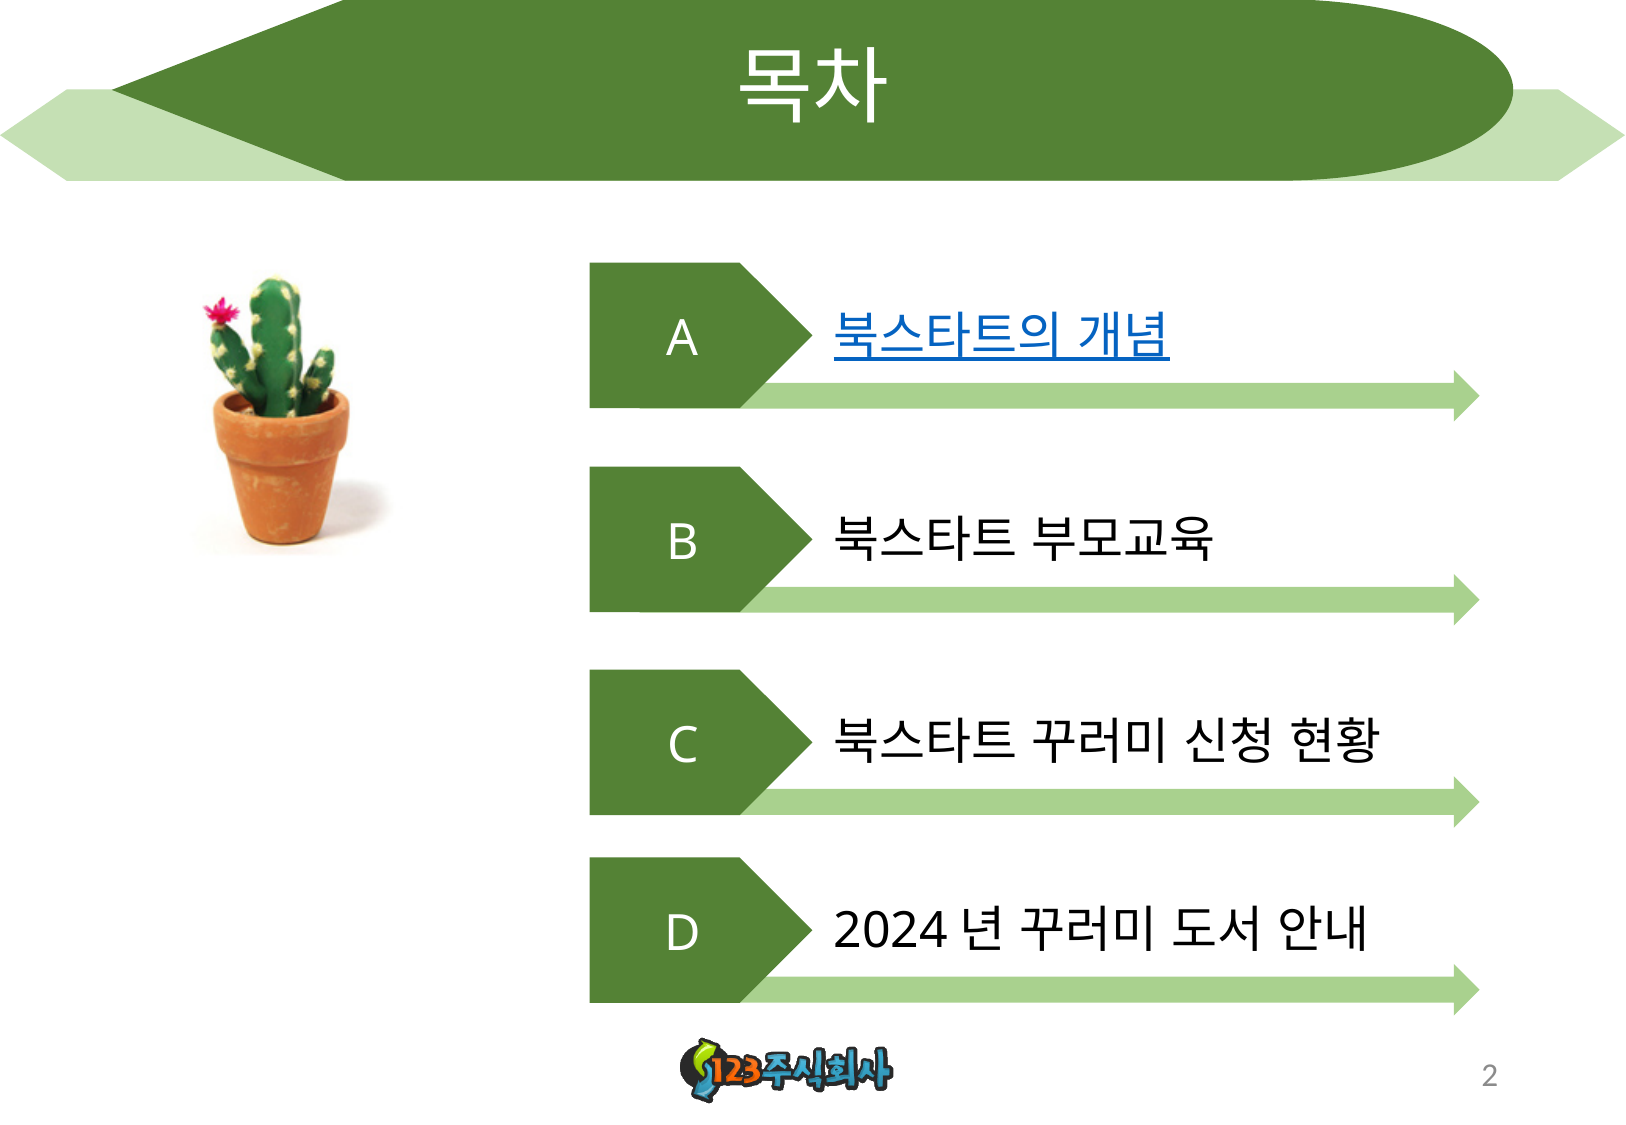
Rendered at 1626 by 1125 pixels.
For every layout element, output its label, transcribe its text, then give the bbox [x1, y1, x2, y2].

text_box [741, 381, 1482, 425]
text_box C [588, 668, 814, 817]
picture [141, 262, 424, 570]
text_box [741, 575, 1482, 629]
text_box A [588, 261, 814, 410]
slide_number 2 [1147, 1042, 1514, 1103]
text_box [742, 965, 1482, 1019]
picture [669, 1026, 903, 1113]
text_box 2024년 꾸러미 도서 안내 [818, 890, 1480, 965]
text_box [742, 777, 1482, 831]
text_box 북스타트의 개념 [818, 296, 1480, 384]
text_box 북스타트 꾸러미 신청 현황 [818, 702, 1480, 777]
text_box B [588, 465, 814, 614]
title 목차 [0, 0, 1625, 181]
text_box 북스타트 부모교육 [818, 500, 1480, 575]
text_box D [588, 856, 814, 1004]
